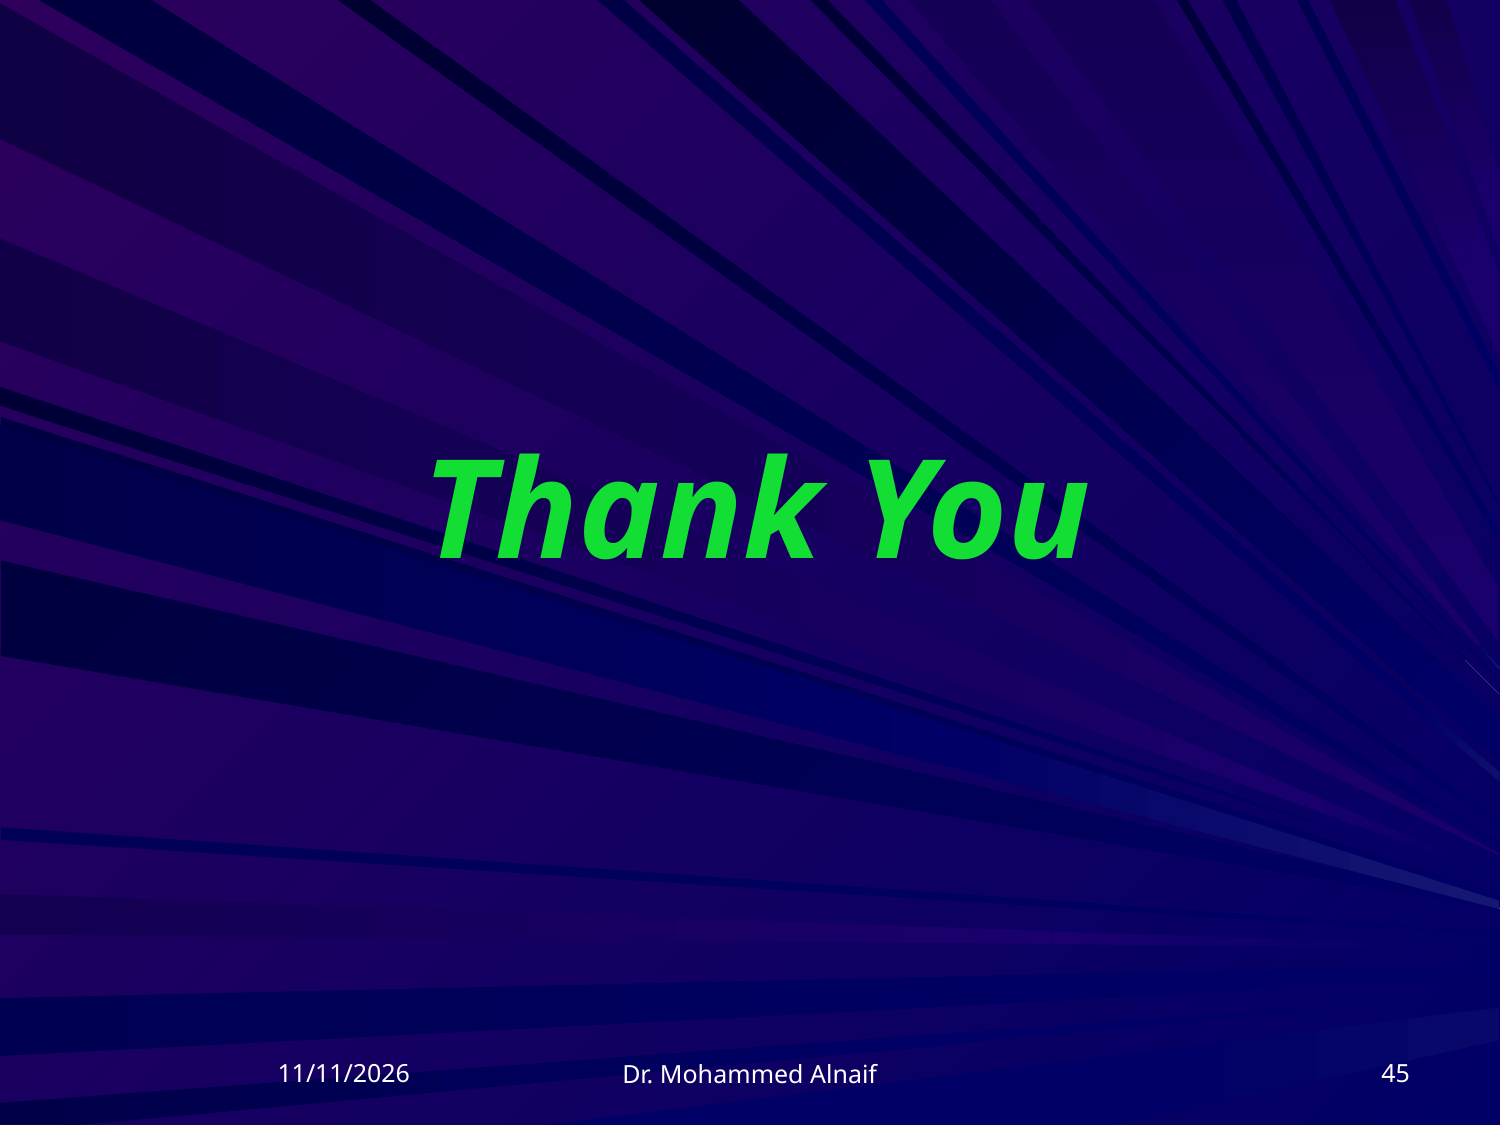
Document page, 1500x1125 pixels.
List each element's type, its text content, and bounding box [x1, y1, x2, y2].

slide_number 45 [1074, 1023, 1426, 1100]
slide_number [74, 1023, 426, 1100]
footer Dr. Mohammed Alnaif [512, 1024, 988, 1101]
title Thank You [81, 327, 1433, 680]
